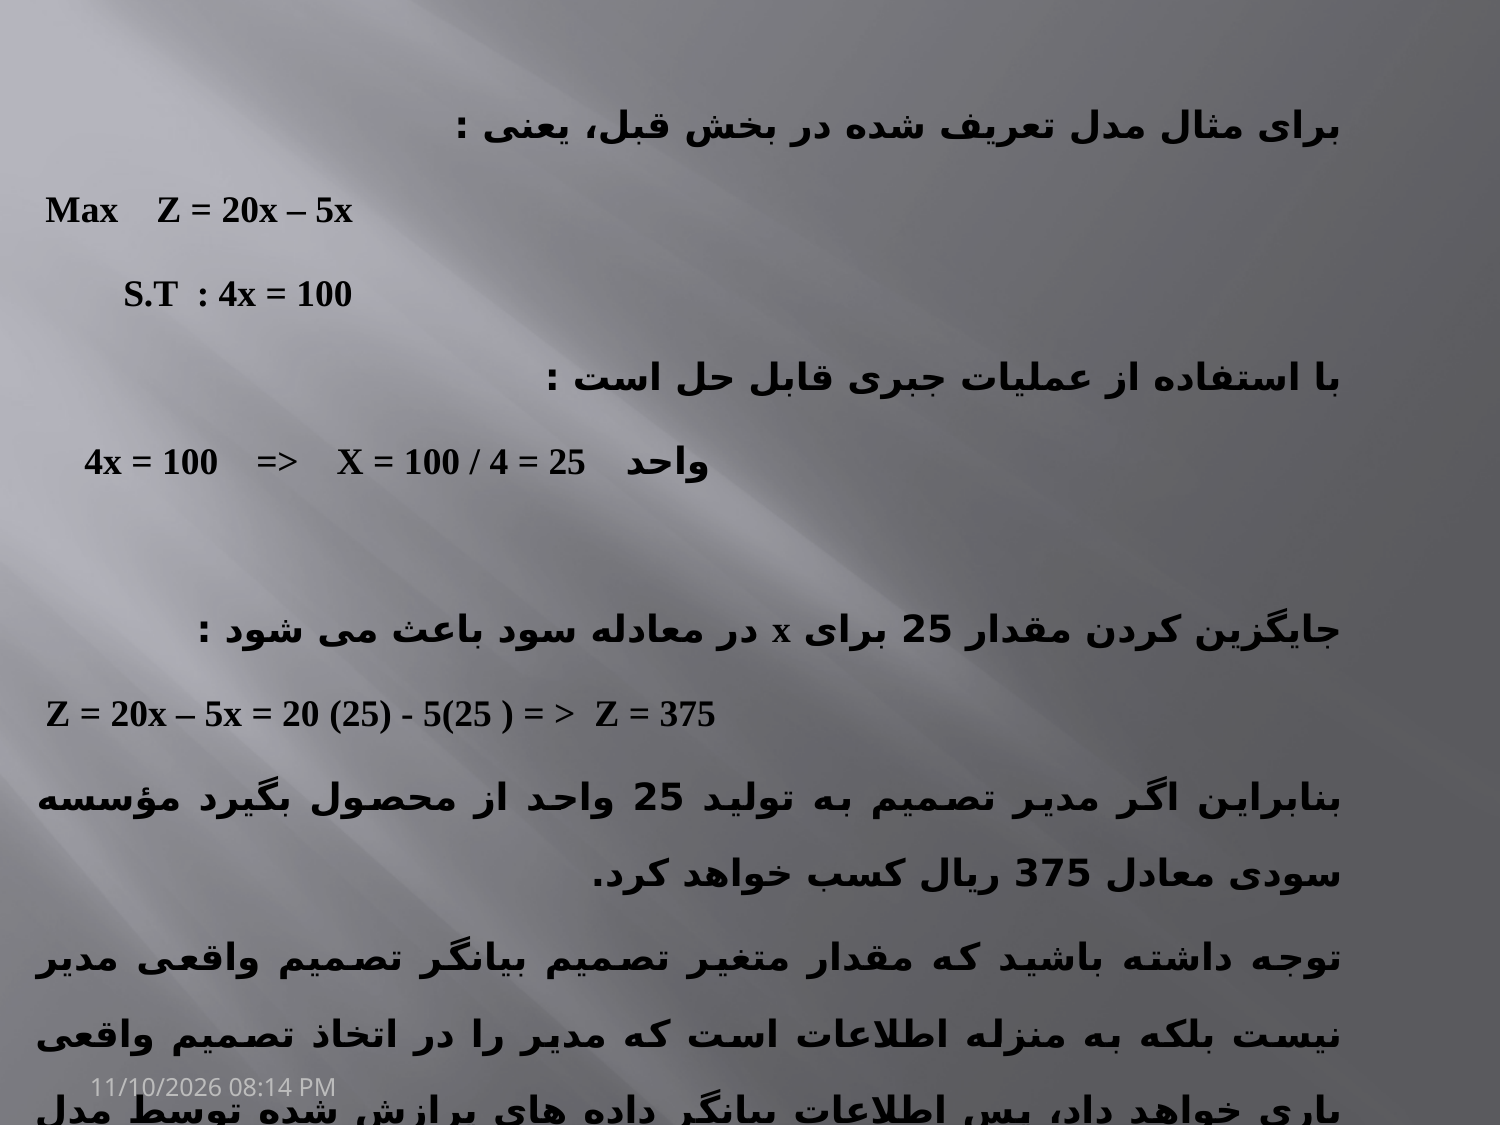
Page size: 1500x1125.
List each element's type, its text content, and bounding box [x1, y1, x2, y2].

slide_number 20/مارس/1 [75, 1052, 425, 1113]
list برای مثال مدل تعریف شده در بخش قبل، یعنی : Max Z = 20x – 5x S.T : 4x = 100 با استفاده از عملیات جبری قابل حل است : واحد 4x = 100 => X = 100 / 4 = 25 جایگزین کردن مقدار 25 برای x در معادله سود باعث می شود : Z = 20x – 5x = 20 (25) - 5(25 ) = > Z = 375 بنابراین اگر مدیر تصمیم به تولید 25 واحد از محصول بگیرد مؤسسه سودی معادل 375 ریال کسب خواهد کرد. توجه داشته باشید که مقدار متغیر تصمیم بیانگر تصمیم واقعی مدیر نیست بلکه به منزله اطلاعات است که مدیر را در اتخاذ تصمیم واقعی یاری خواهد داد، پس اطلاعات بیانگر داده های پرازش شده توسط مدل خطی شده می باشند. [17, 61, 1447, 1125]
